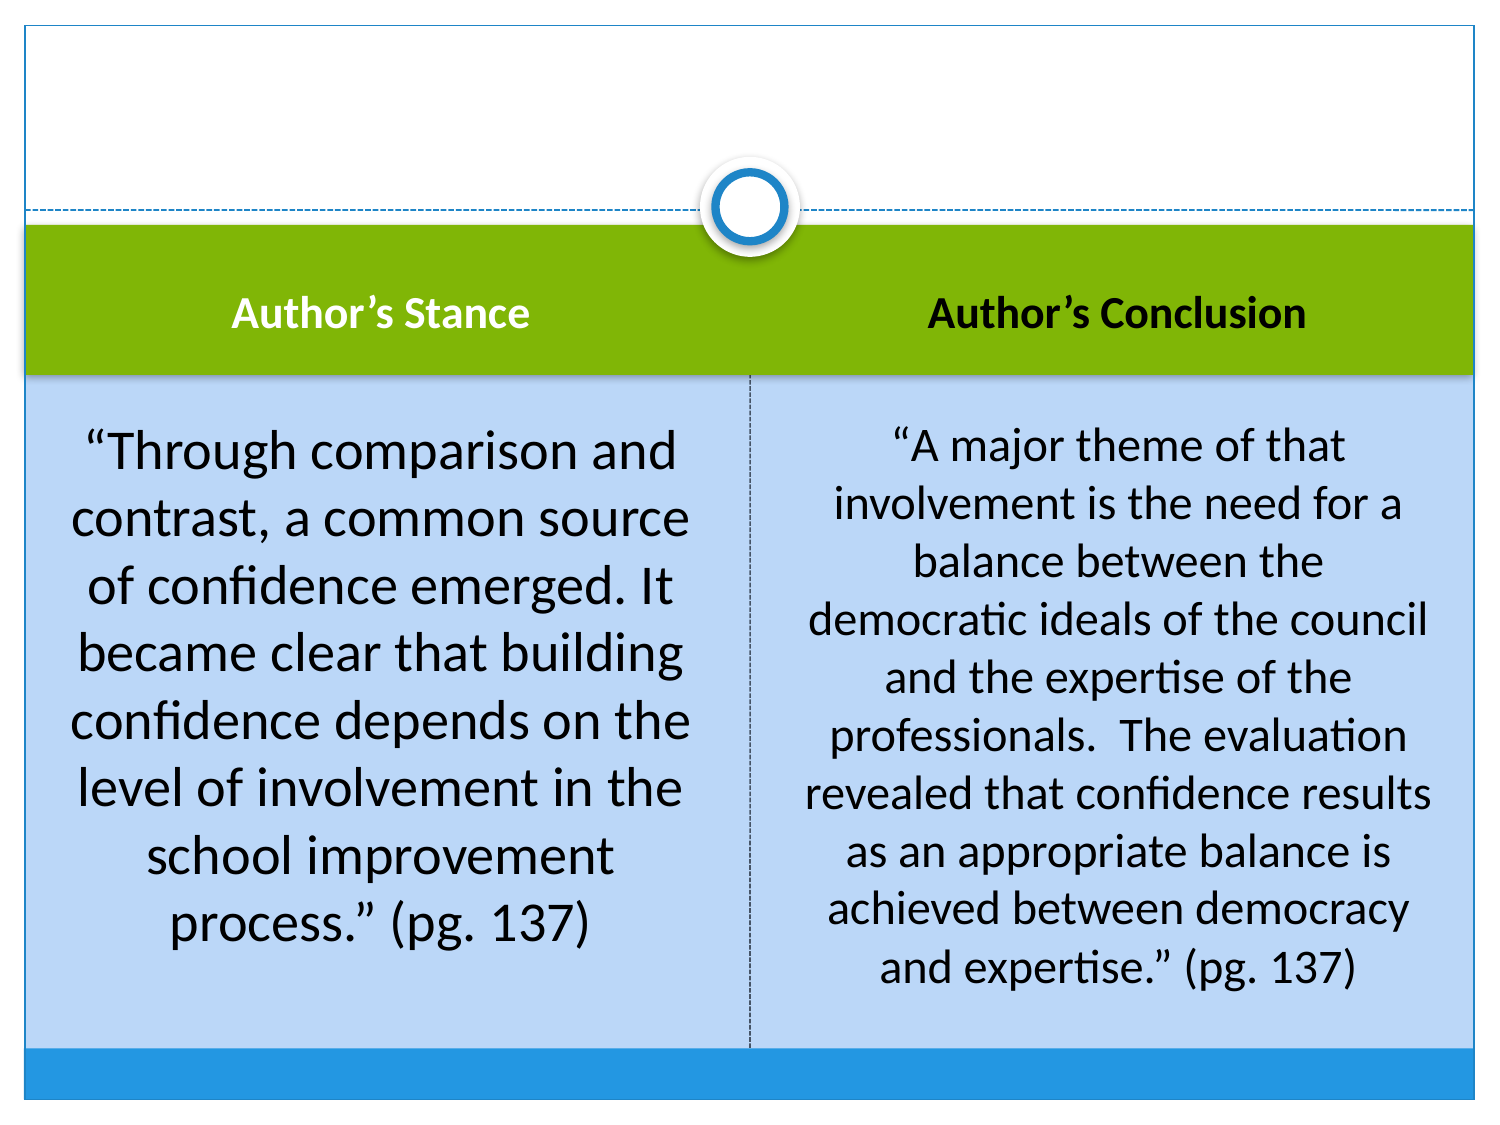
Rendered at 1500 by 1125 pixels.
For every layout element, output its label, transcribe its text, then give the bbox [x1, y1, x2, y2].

list “Through comparison and contrast, a common source of confidence emerged. It became clear that building confidence depends on the level of involvement in the school improvement process.” (pg. 137) [49, 405, 713, 1032]
list Author’s Stance [48, 249, 714, 371]
list “A major theme of that involvement is the need for a balance between the democratic ideals of the council and the expertise of the professionals. The evaluation revealed that confidence results as an appropriate balance is achieved between democracy and expertise.” (pg. 137) [787, 405, 1450, 1033]
list Author’s Conclusion [785, 249, 1450, 371]
